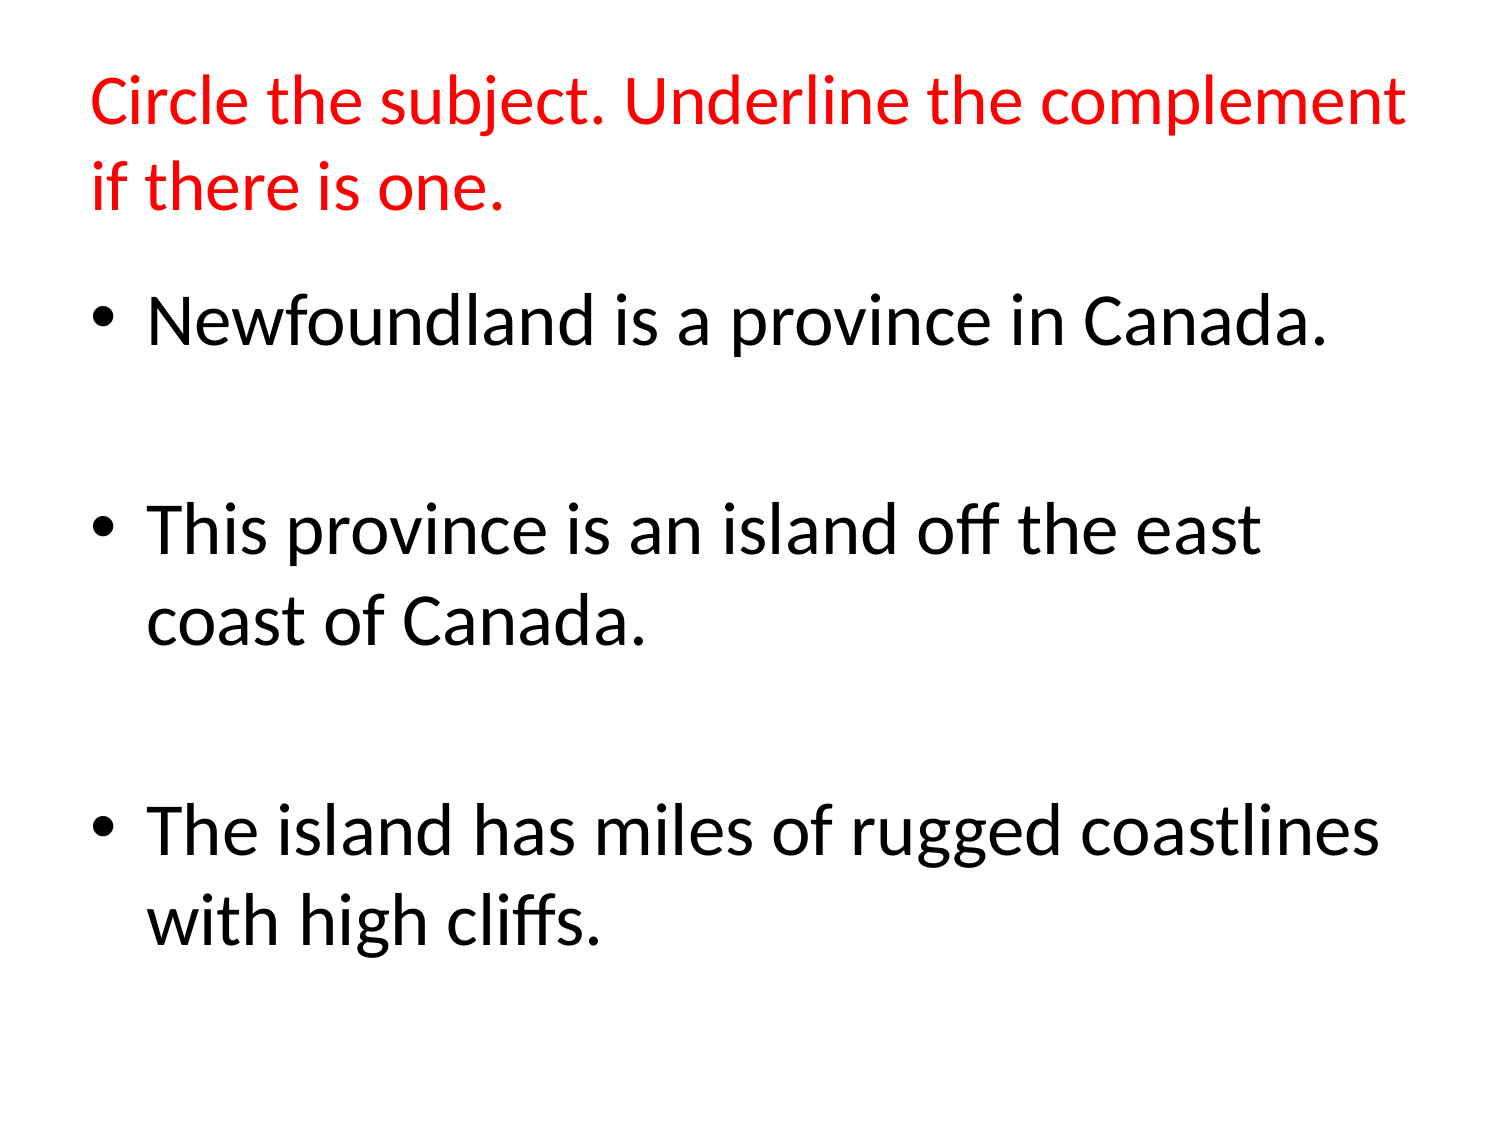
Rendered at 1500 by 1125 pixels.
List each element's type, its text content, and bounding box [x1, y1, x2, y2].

title Circle the subject. Underline the complement if there is one. [75, 45, 1425, 233]
list Newfoundland is a province in Canada. This province is an island off the east coast of Canada. The island has miles of rugged coastlines with high cliffs. [75, 262, 1425, 1005]
